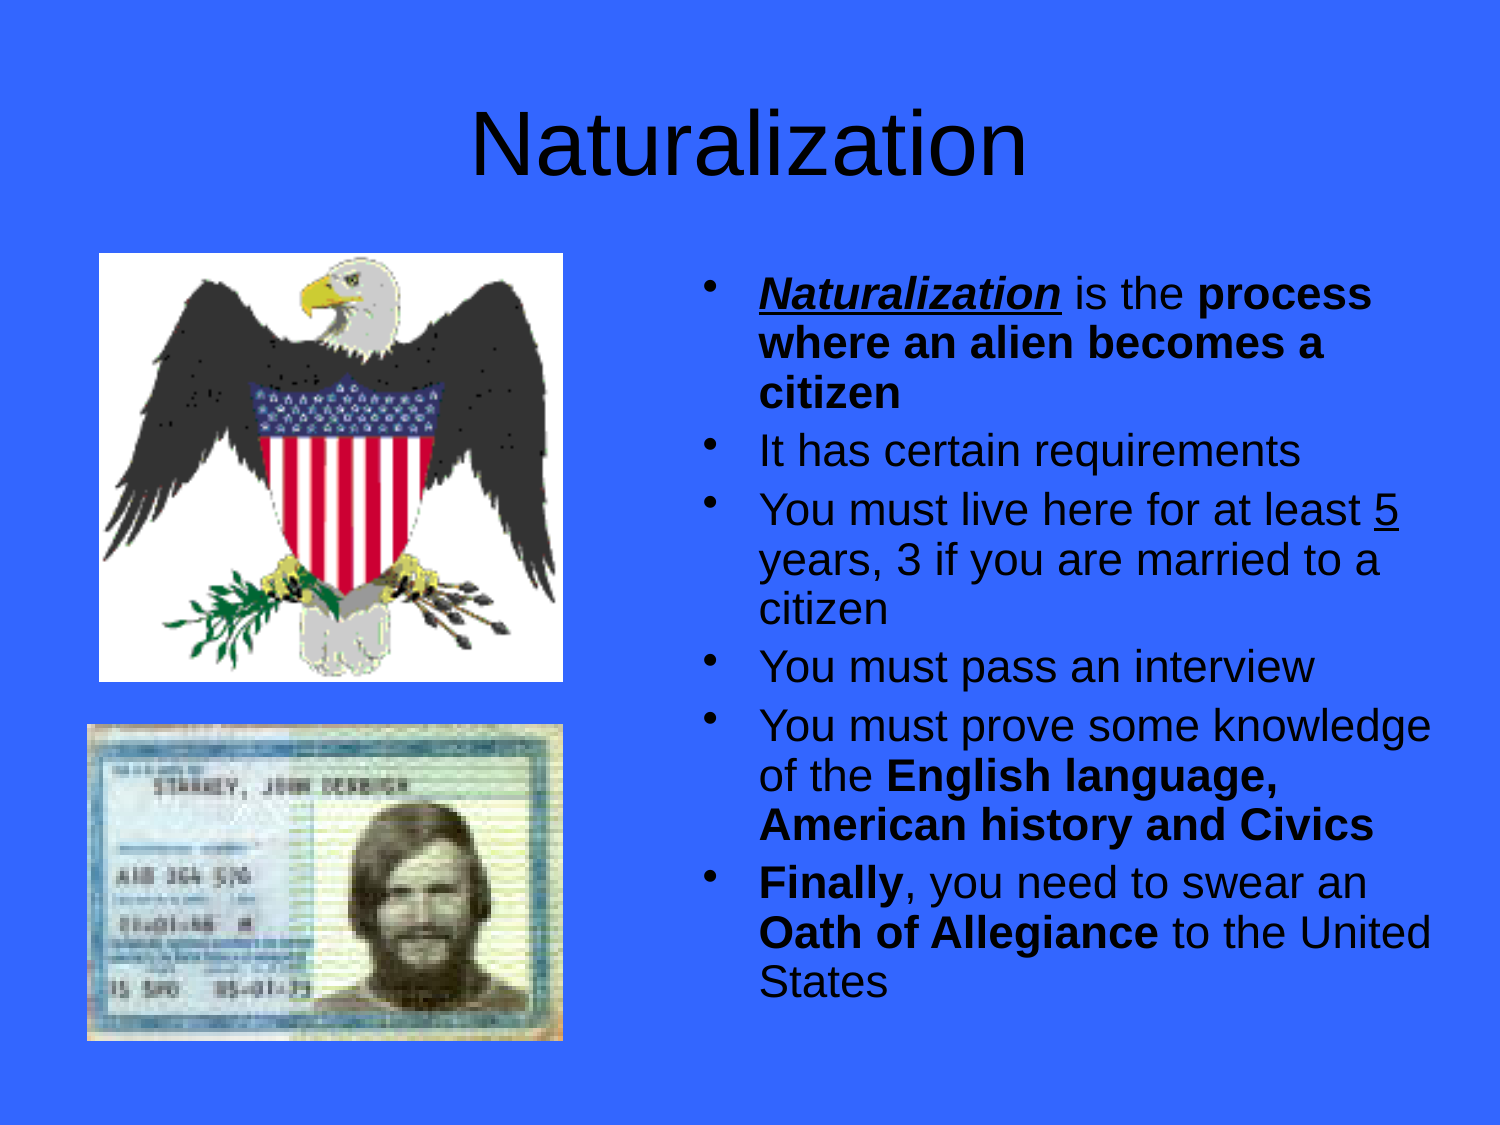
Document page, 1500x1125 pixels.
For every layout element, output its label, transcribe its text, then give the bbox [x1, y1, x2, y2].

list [87, 724, 563, 1041]
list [99, 252, 563, 682]
title Naturalization [75, 45, 1425, 233]
list Naturalization is the process where an alien becomes a citizen It has certain requirements You must live here for at least 5 years, 3 if you are married to a citizen You must pass an interview You must prove some knowledge of the English language, American history and Civics Finally, you need to swear an Oath of Allegiance to the United States [687, 262, 1450, 1050]
